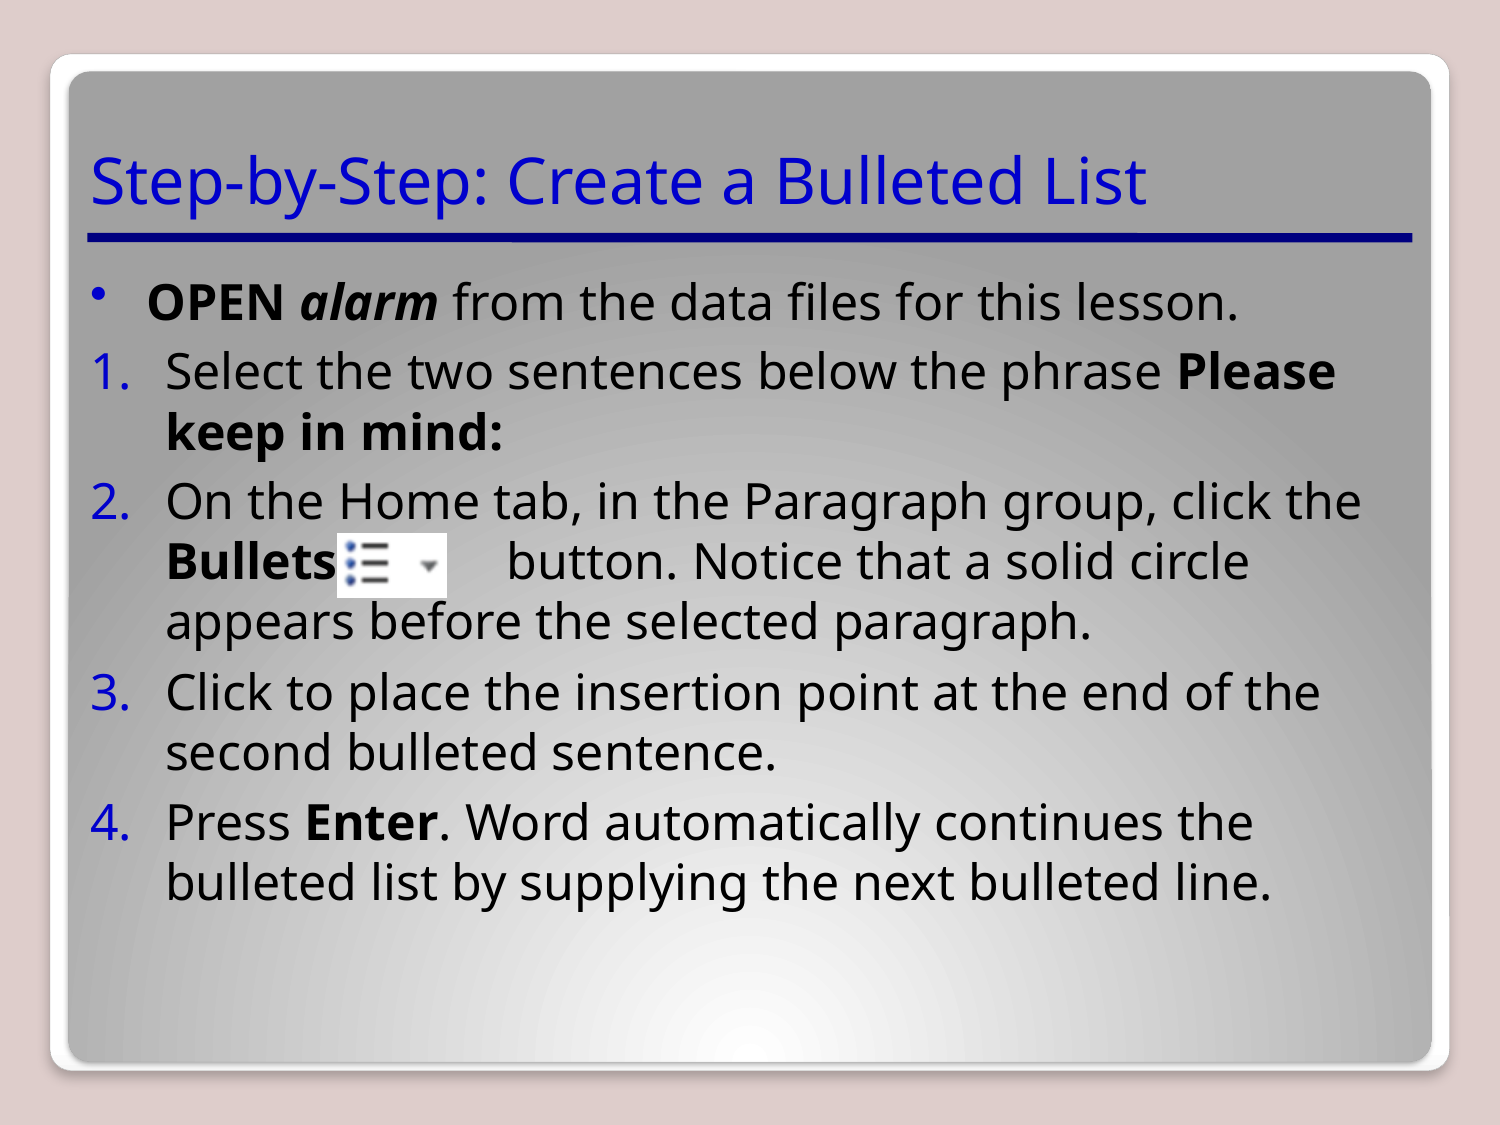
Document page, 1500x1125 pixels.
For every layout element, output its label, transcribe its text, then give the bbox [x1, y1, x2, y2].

title Step-by-Step: Create a Bulleted List [74, 74, 1426, 226]
picture [337, 533, 448, 598]
list OPEN alarm from the data files for this lesson. Select the two sentences below the phrase Please keep in mind: On the Home tab, in the Paragraph group, click the Bullets button. Notice that a solid circle appears before the selected paragraph. Click to place the insertion point at the end of the second bulleted sentence. Press Enter. Word automatically continues the bulleted list by supplying the next bulleted line. [75, 262, 1425, 1063]
